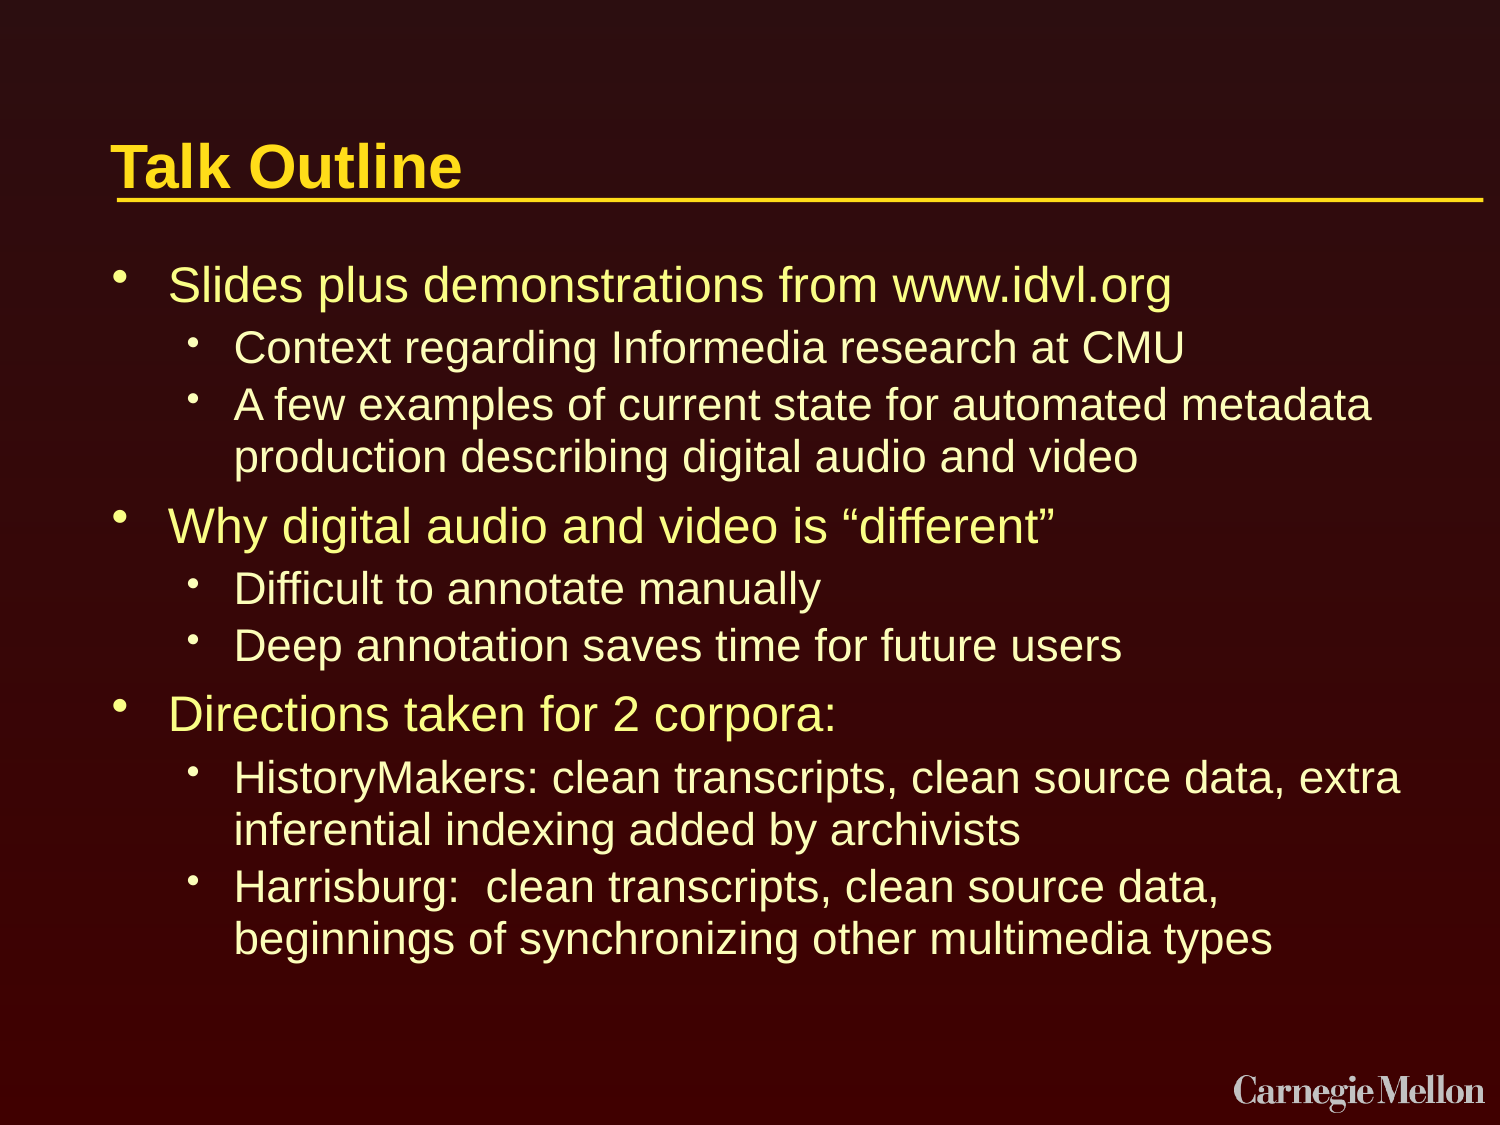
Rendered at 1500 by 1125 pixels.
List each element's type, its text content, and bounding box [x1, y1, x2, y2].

list Slides plus demonstrations from www.idvl.org Context regarding Informedia research at CMU A few examples of current state for automated metadata production describing digital audio and video Why digital audio and video is “different” Difficult to annotate manually Deep annotation saves time for future users Directions taken for 2 corpora: HistoryMakers: clean transcripts, clean source data, extra inferential indexing added by archivists Harrisburg: clean transcripts, clean source data, beginnings of synchronizing other multimedia types [96, 244, 1423, 1034]
picture [1234, 1074, 1485, 1113]
title Talk Outline [95, 68, 1372, 258]
